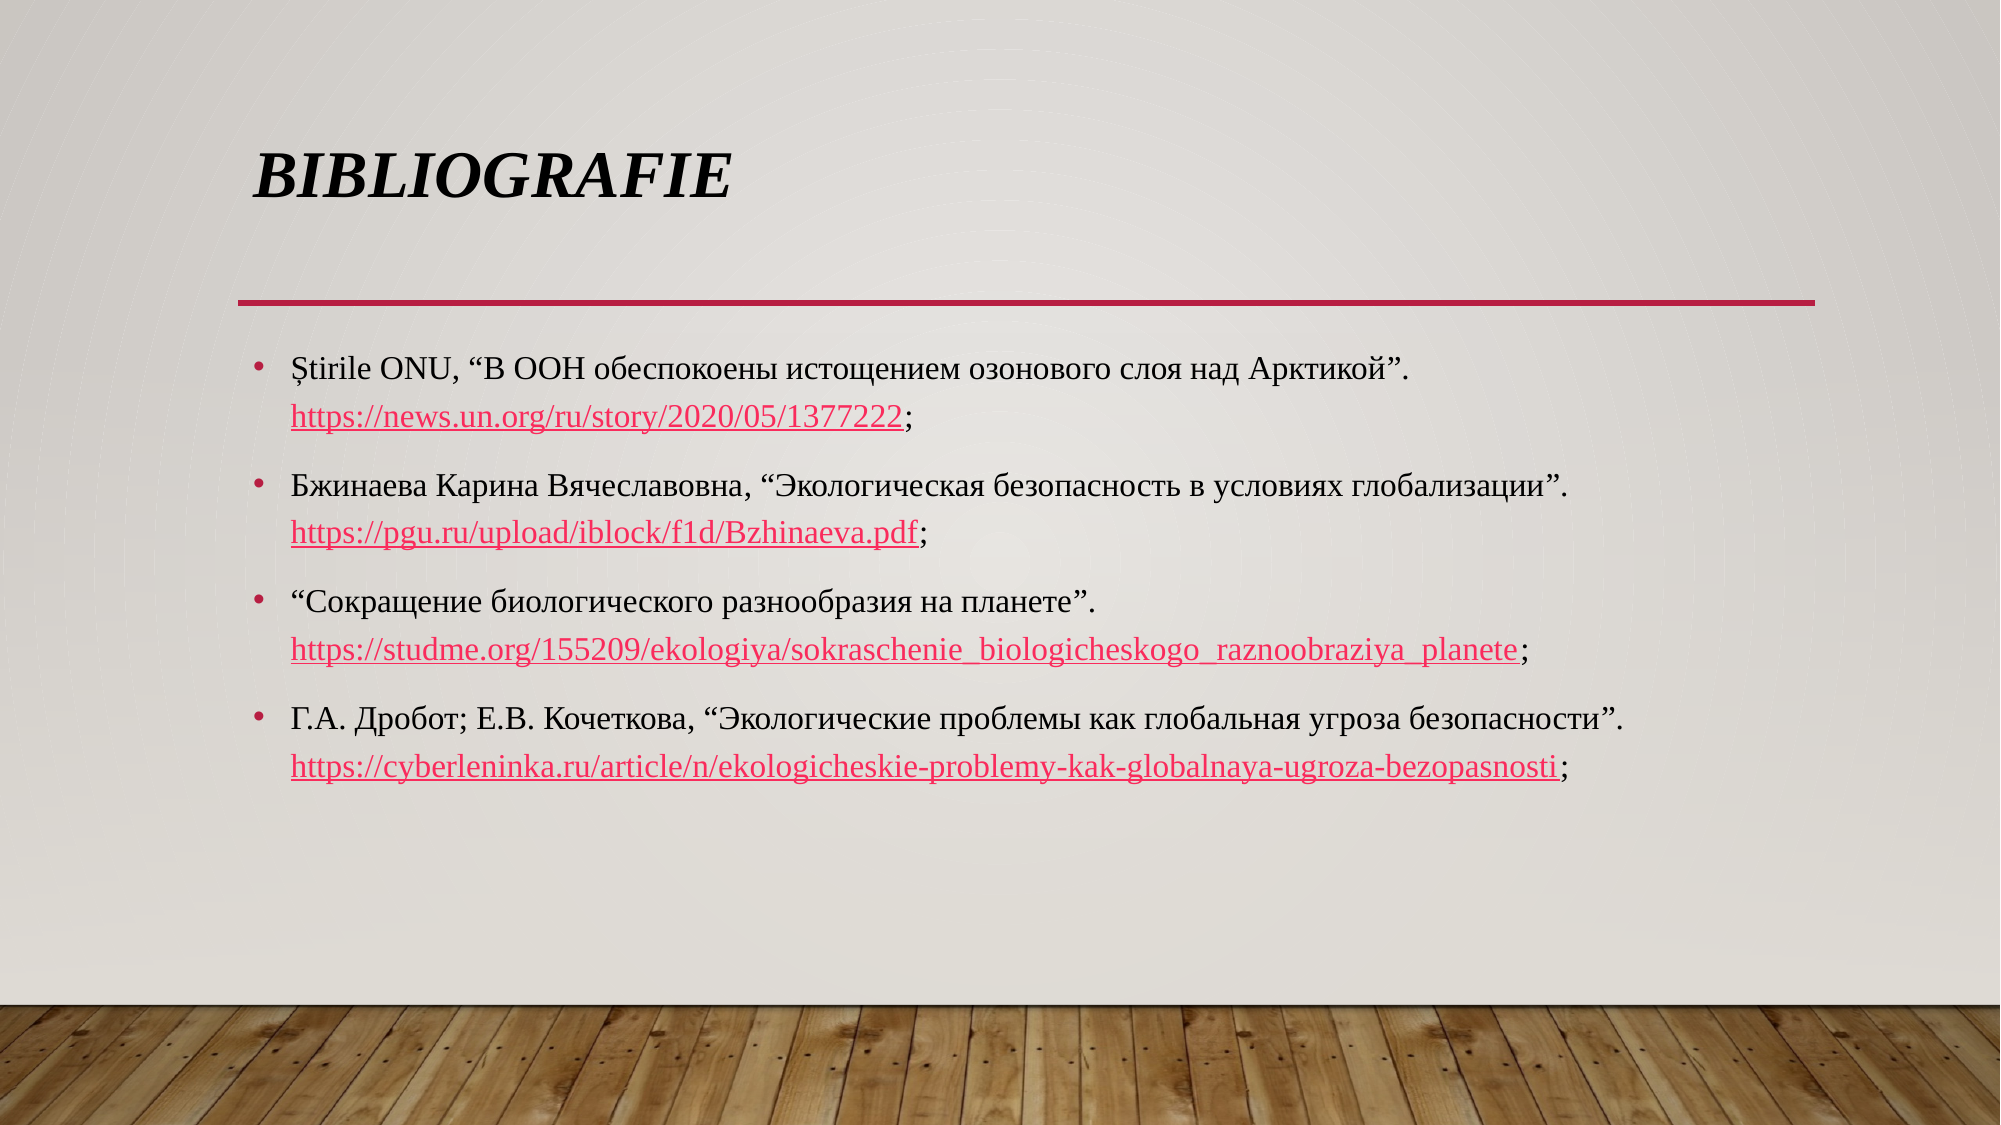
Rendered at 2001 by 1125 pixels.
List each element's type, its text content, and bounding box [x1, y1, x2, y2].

picture [0, 1005, 2000, 1125]
list Știrile ONU, “В ООН обеспокоены истощением озонового слоя над Арктикой”. https://news.un.org/ru/story/2020/05/1377222; Бжинаева Карина Вячеславовна, “Экологическая безопасность в условиях глобализации”. https://pgu.ru/upload/iblock/f1d/Bzhinaeva.pdf; “Сокращение биологического разнообразия на планете”. https://studme.org/155209/ekologiya/sokraschenie_biologicheskogo_raznoobraziya_planete; Г.А. Дробот; Е.В. Кочеткова, “Экологические проблемы как глобальная угроза безопасности”. https://cyberleninka.ru/article/n/ekologicheskie-problemy-kak-globalnaya-ugroza-bezopasnosti; [238, 330, 1814, 897]
title Bibliografie [238, 131, 1814, 305]
